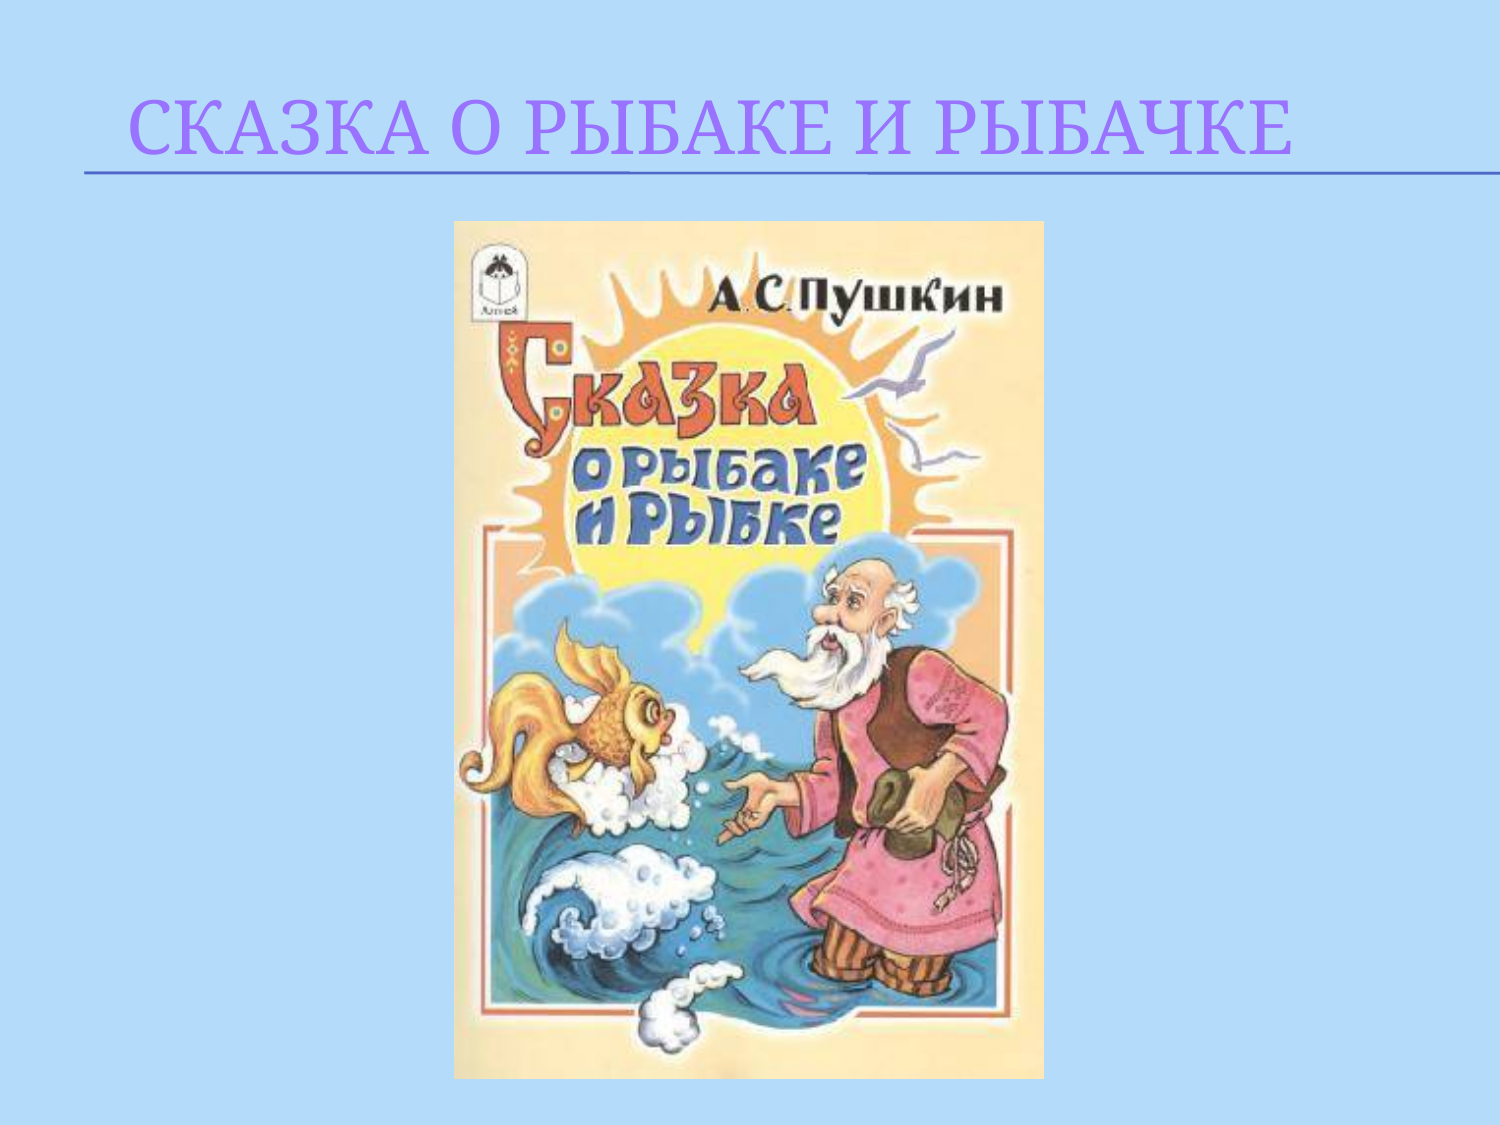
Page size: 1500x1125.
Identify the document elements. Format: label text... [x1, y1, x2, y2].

picture [454, 220, 1044, 1079]
title Сказка о рыбаке и рыбачке [112, 30, 1404, 219]
